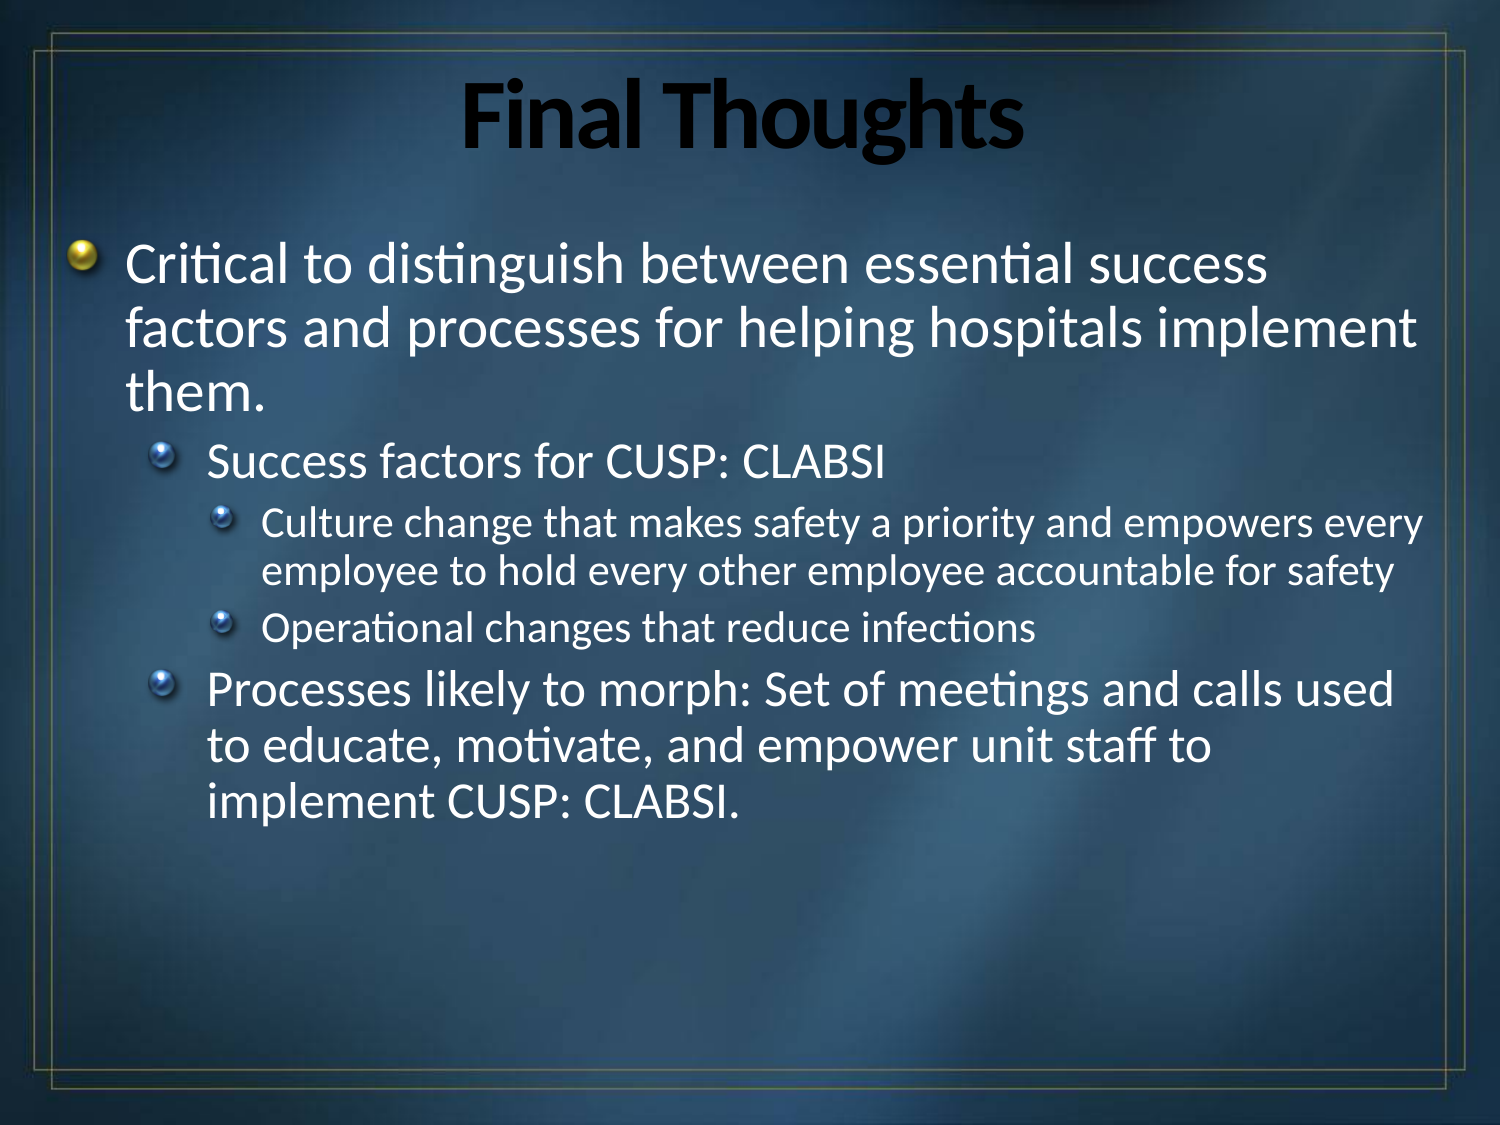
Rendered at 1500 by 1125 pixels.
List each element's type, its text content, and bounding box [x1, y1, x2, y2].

list Critical to distinguish between essential success factors and processes for helping hospitals implement them. Success factors for CUSP: CLABSI Culture change that makes safety a priority and empowers every employee to hold every other employee accountable for safety Operational changes that reduce infections Processes likely to morph: Set of meetings and calls used to educate, motivate, and empower unit staff to implement CUSP: CLABSI. [62, 231, 1438, 875]
picture [0, 0, 1500, 1125]
title Final Thoughts [75, 62, 1413, 175]
